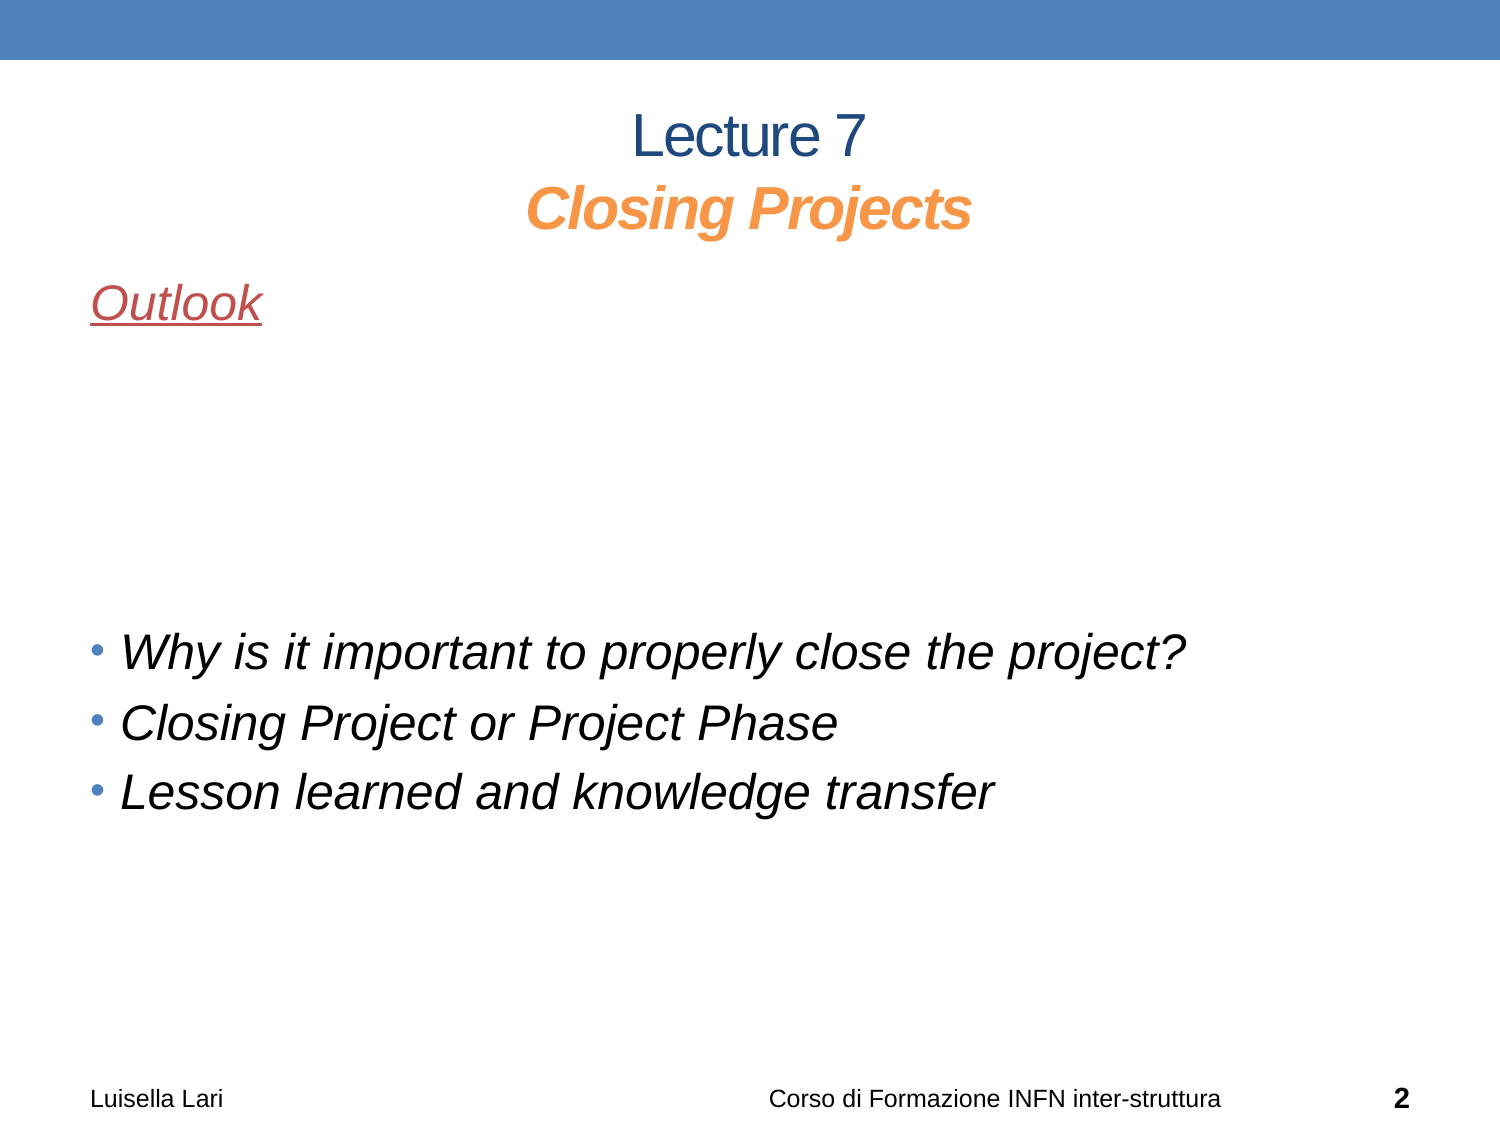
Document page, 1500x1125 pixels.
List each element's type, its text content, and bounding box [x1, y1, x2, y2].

list Outlook Why is it important to properly close the project? Closing Project or Project Phase Lesson learned and knowledge transfer [75, 262, 1425, 1063]
title Lecture 7 Closing Projects [75, 87, 1425, 250]
slide_number 2 [1250, 1070, 1425, 1125]
footer Corso di Formazione INFN inter-struttura [562, 1070, 1238, 1125]
slide_number Luisella Lari [75, 1070, 550, 1125]
